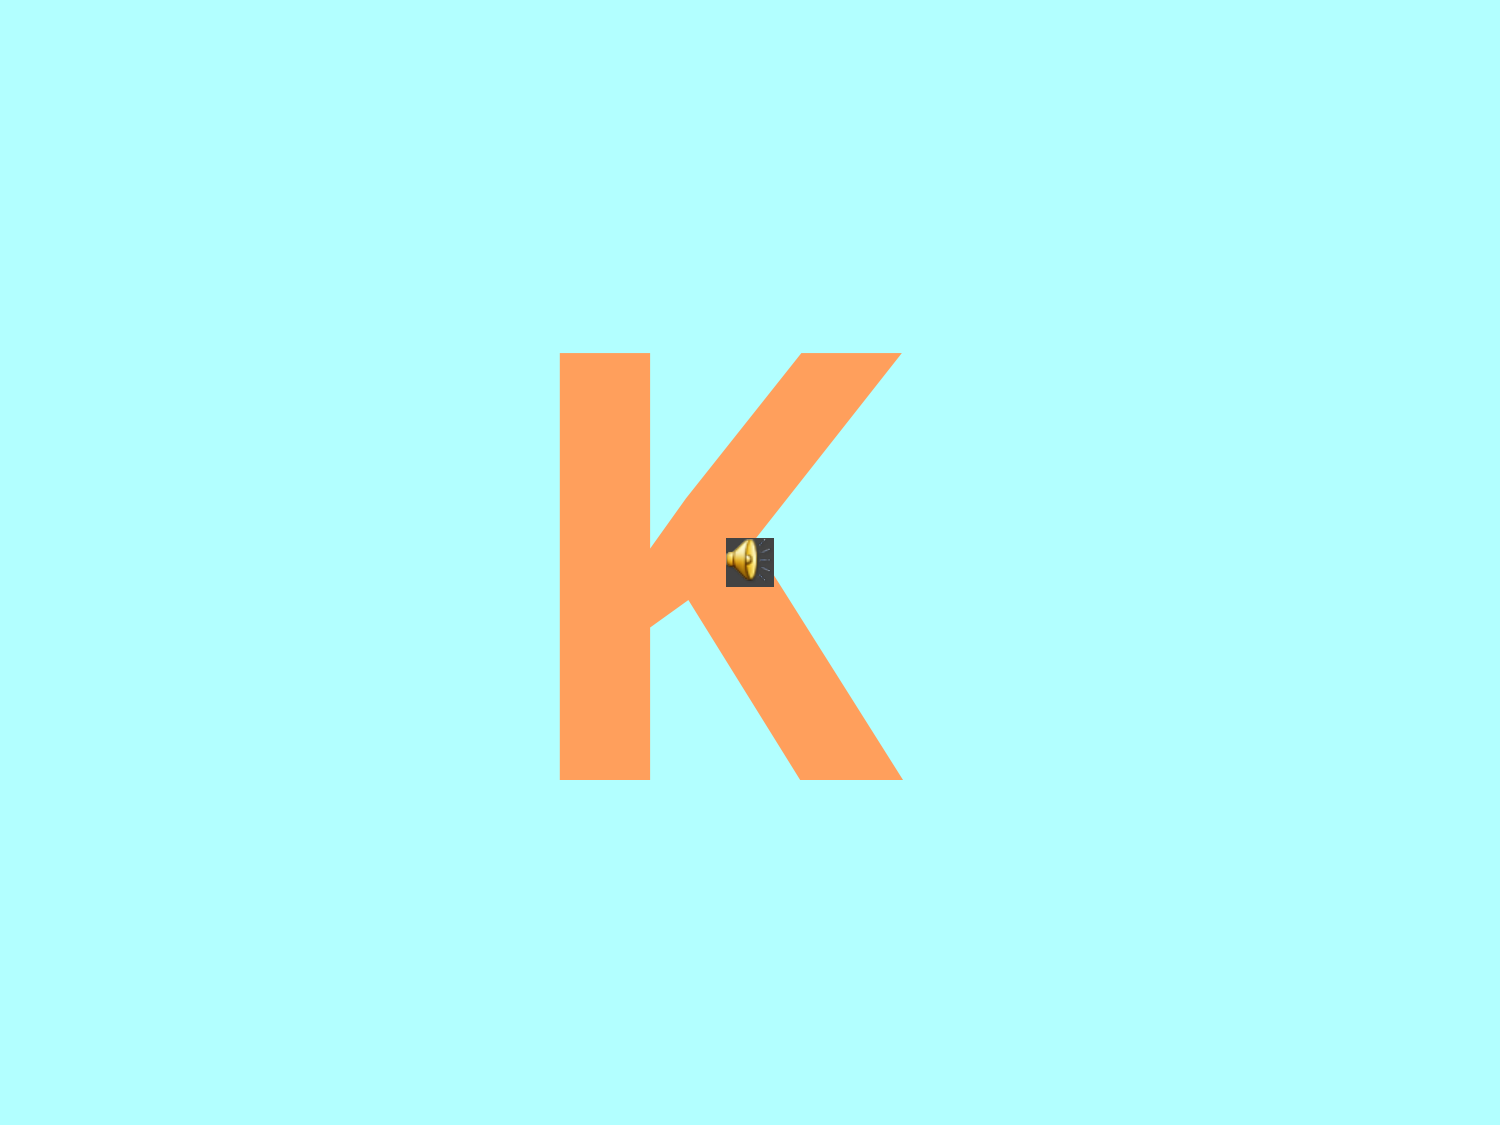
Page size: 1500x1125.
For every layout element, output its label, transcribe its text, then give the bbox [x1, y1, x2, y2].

picture [724, 537, 776, 588]
text_box K [491, 174, 919, 908]
